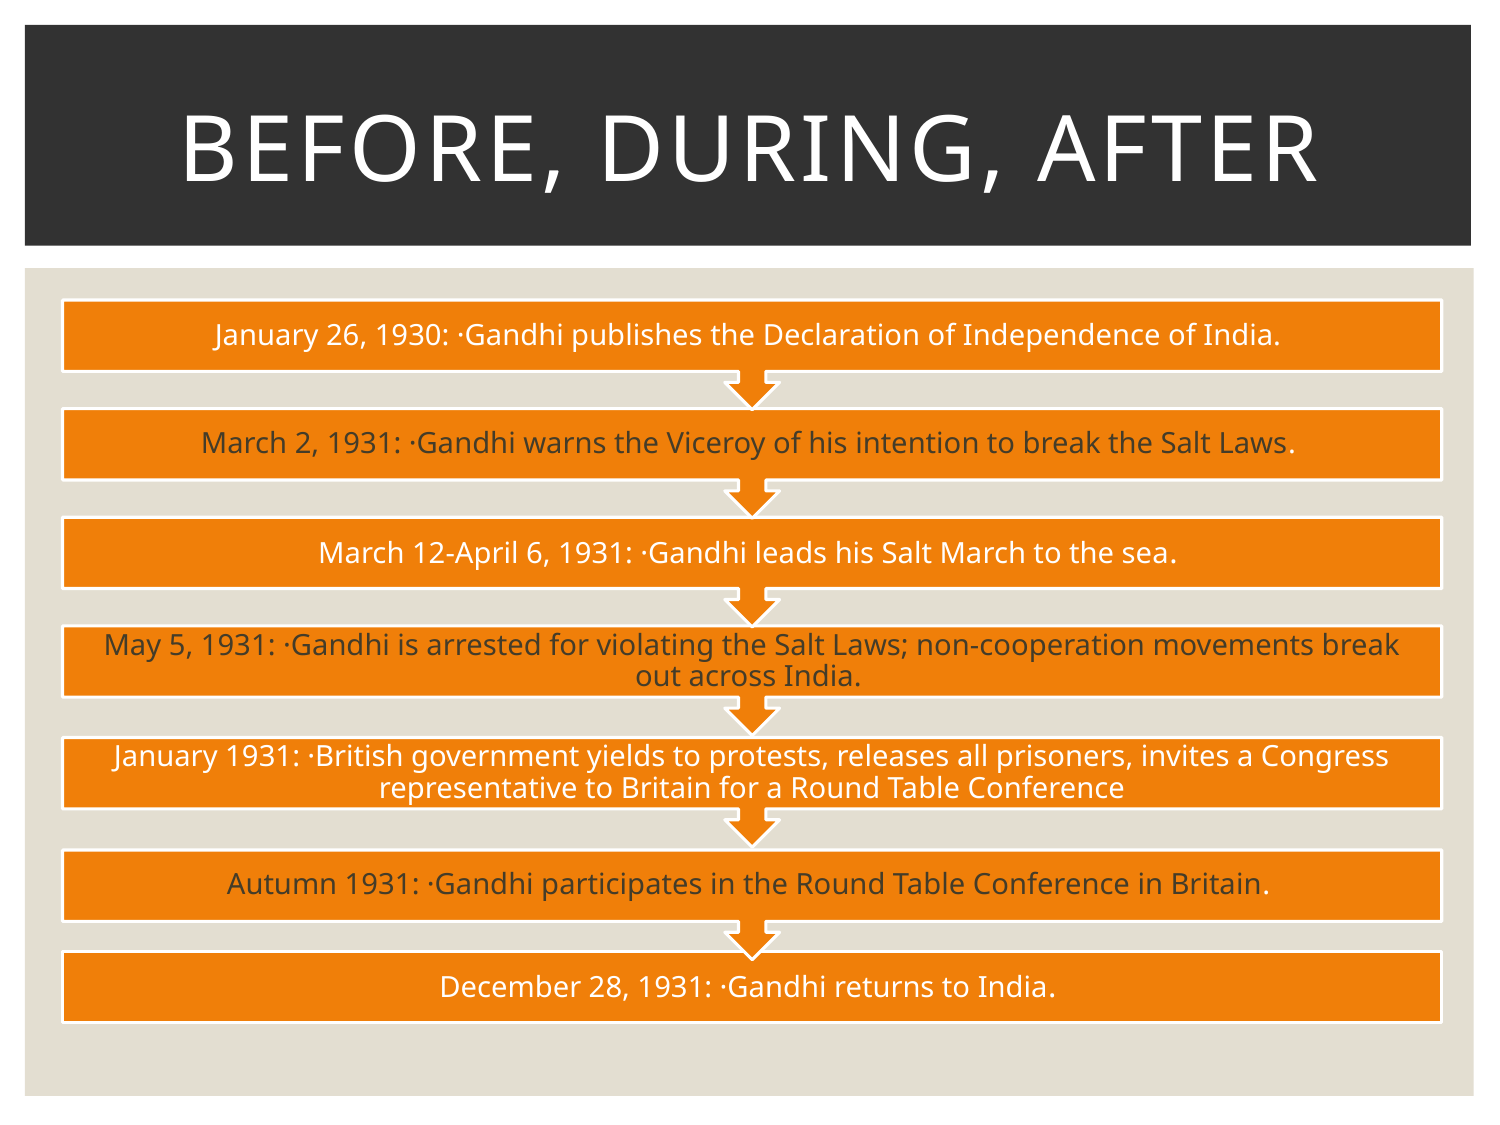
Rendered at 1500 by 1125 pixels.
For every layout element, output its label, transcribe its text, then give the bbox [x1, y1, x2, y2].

title Before, during, After [62, 58, 1438, 232]
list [62, 299, 1442, 1024]
